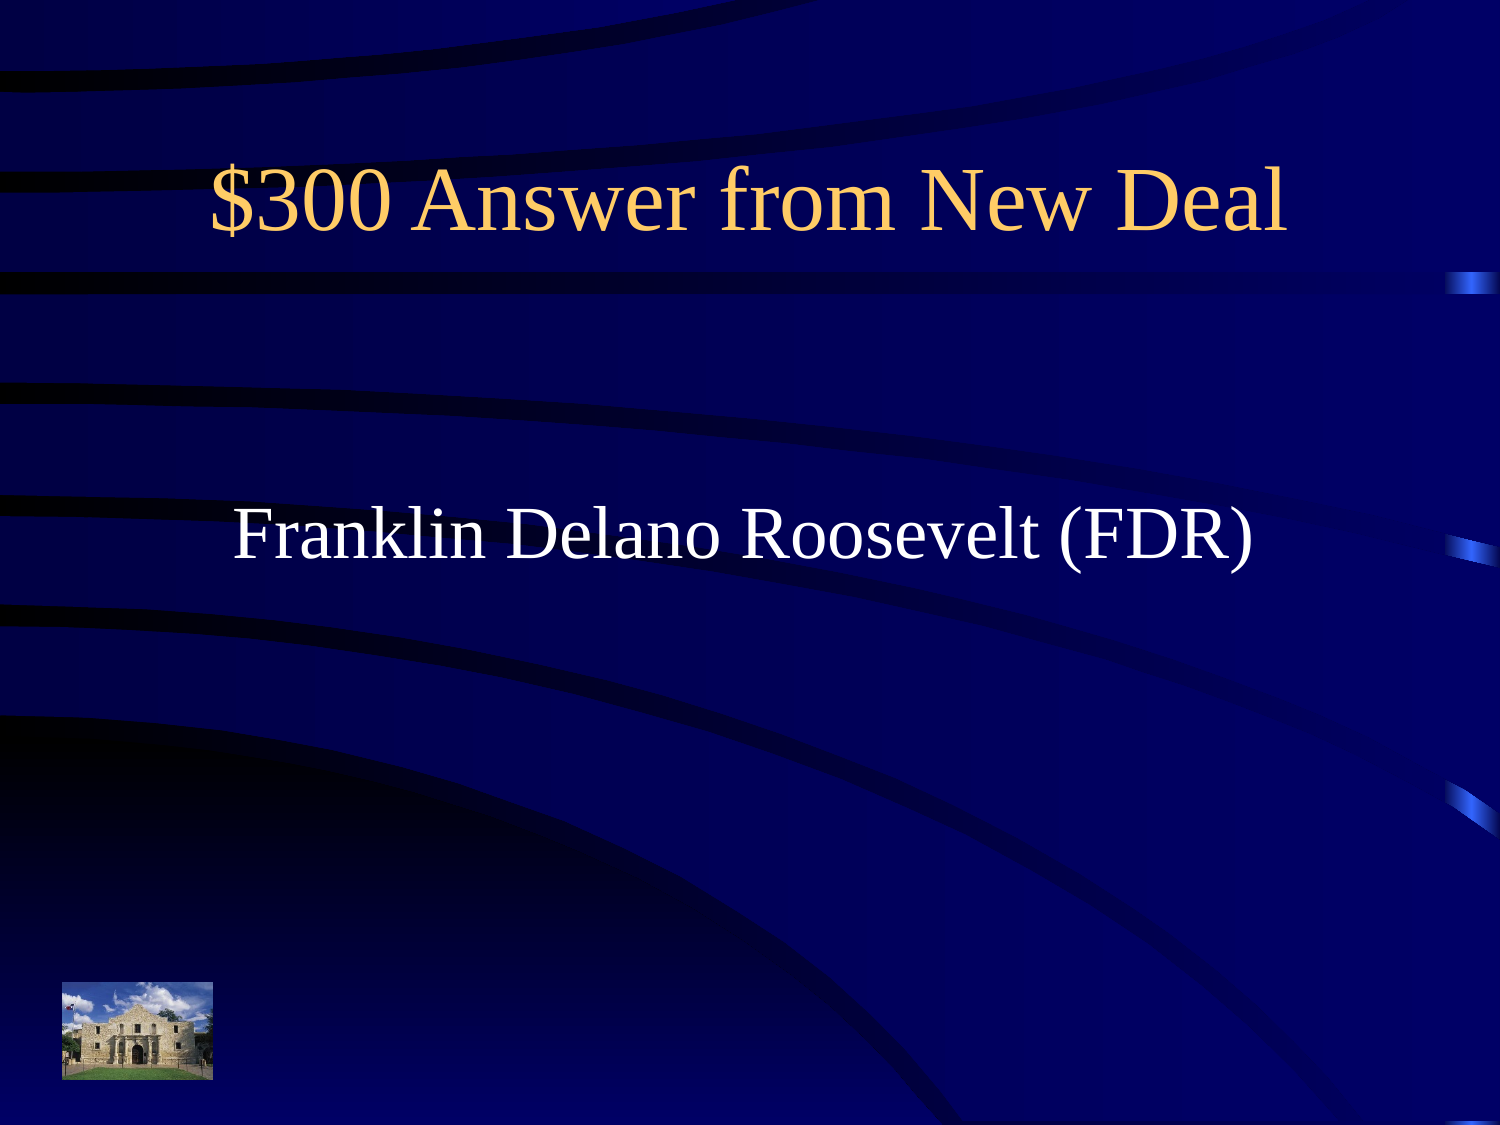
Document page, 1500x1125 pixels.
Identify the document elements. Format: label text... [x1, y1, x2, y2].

text_box Franklin Delano Roosevelt (FDR) [217, 475, 1271, 581]
title $300 Answer from New Deal [112, 99, 1388, 288]
picture [62, 982, 213, 1081]
